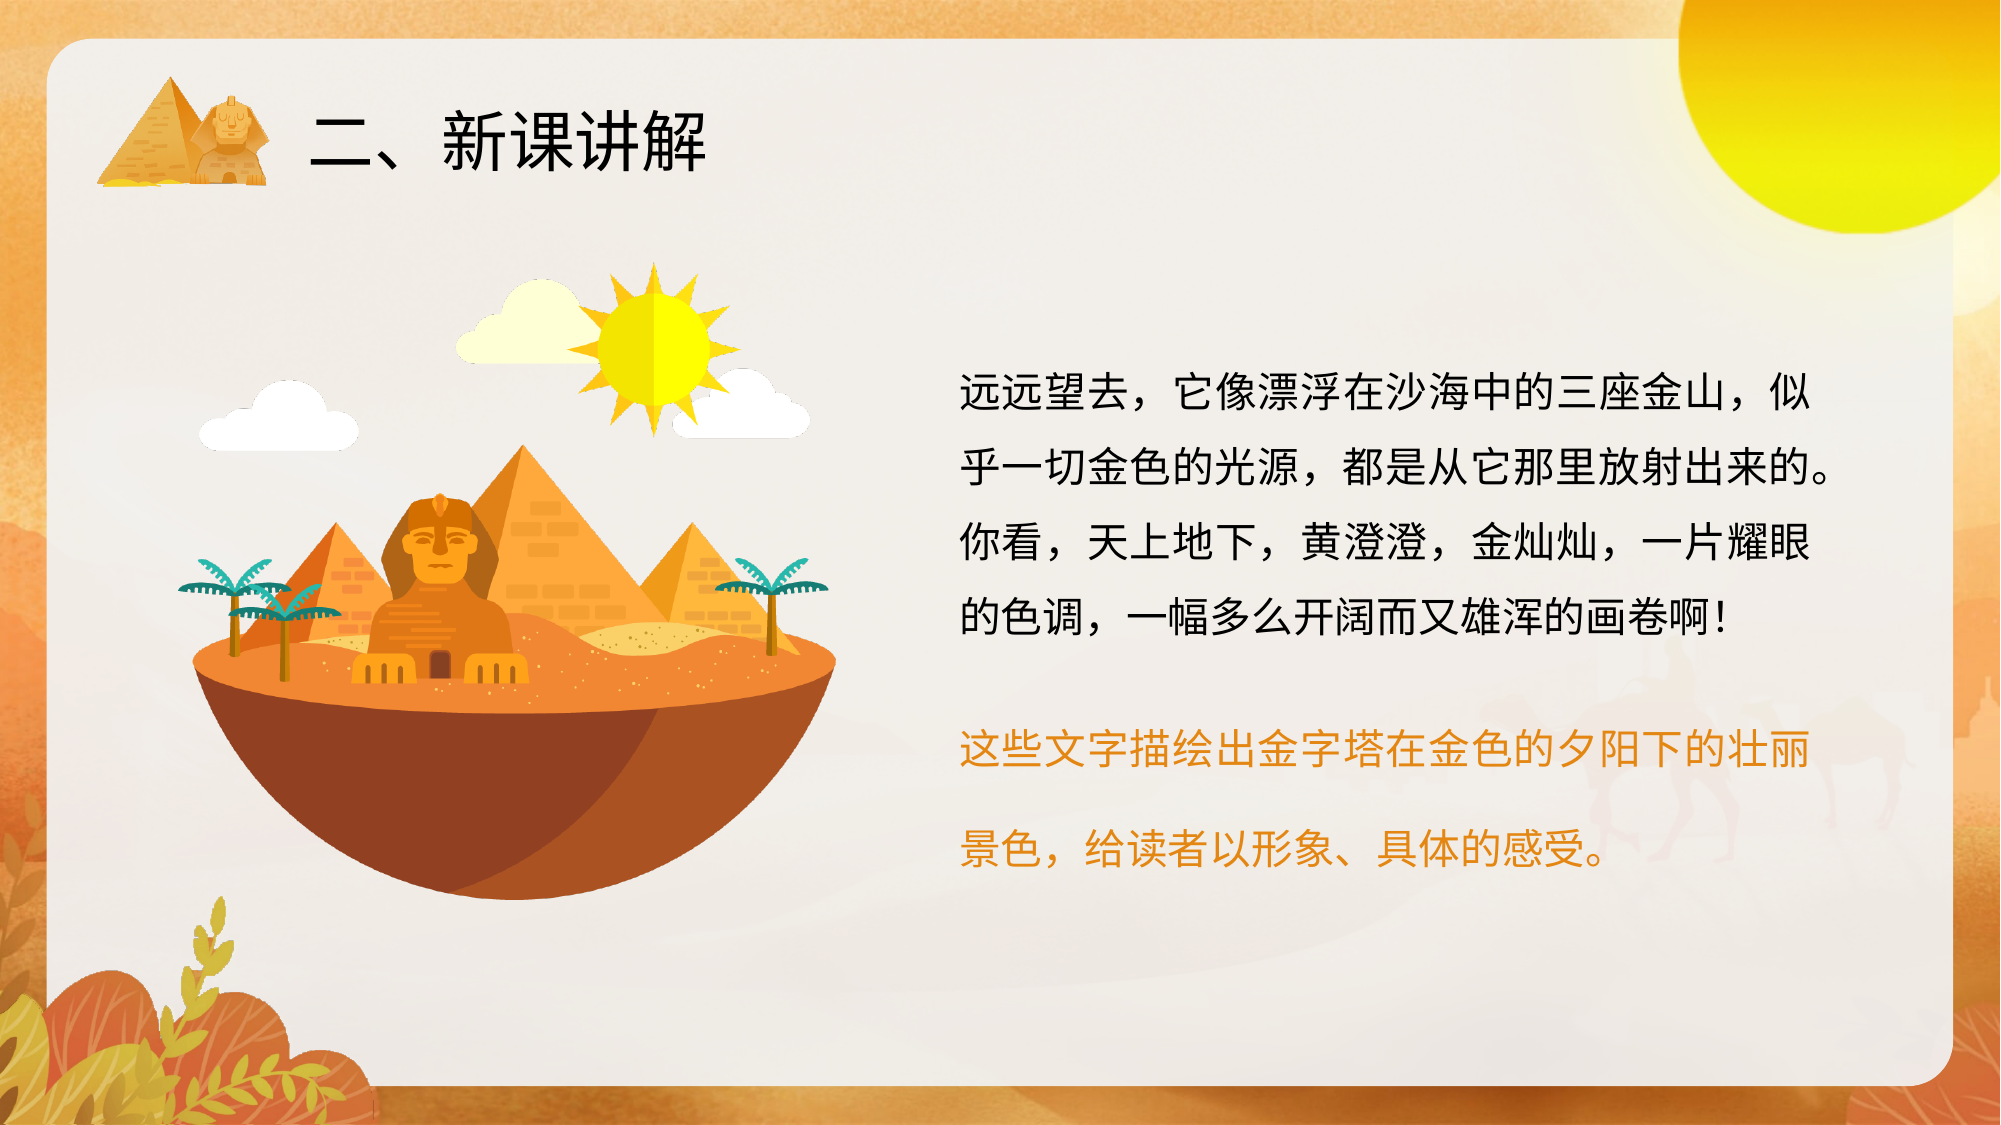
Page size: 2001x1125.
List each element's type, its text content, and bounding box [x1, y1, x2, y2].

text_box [84, 51, 726, 199]
text_box 远远望去，它像漂浮在沙海中的三座金山，似乎一切金色的光源，都是从它那里放射出来的。你看，天上地下，黄澄澄，金灿灿，一片耀眼的色调，一幅多么开阔而又雄浑的画卷啊！ [944, 333, 1827, 649]
picture [0, 0, 2001, 1125]
text_box 这些文字描绘出金字塔在金色的夕阳下的壮丽景色，给读者以形象、具体的感受。 [944, 665, 1827, 881]
